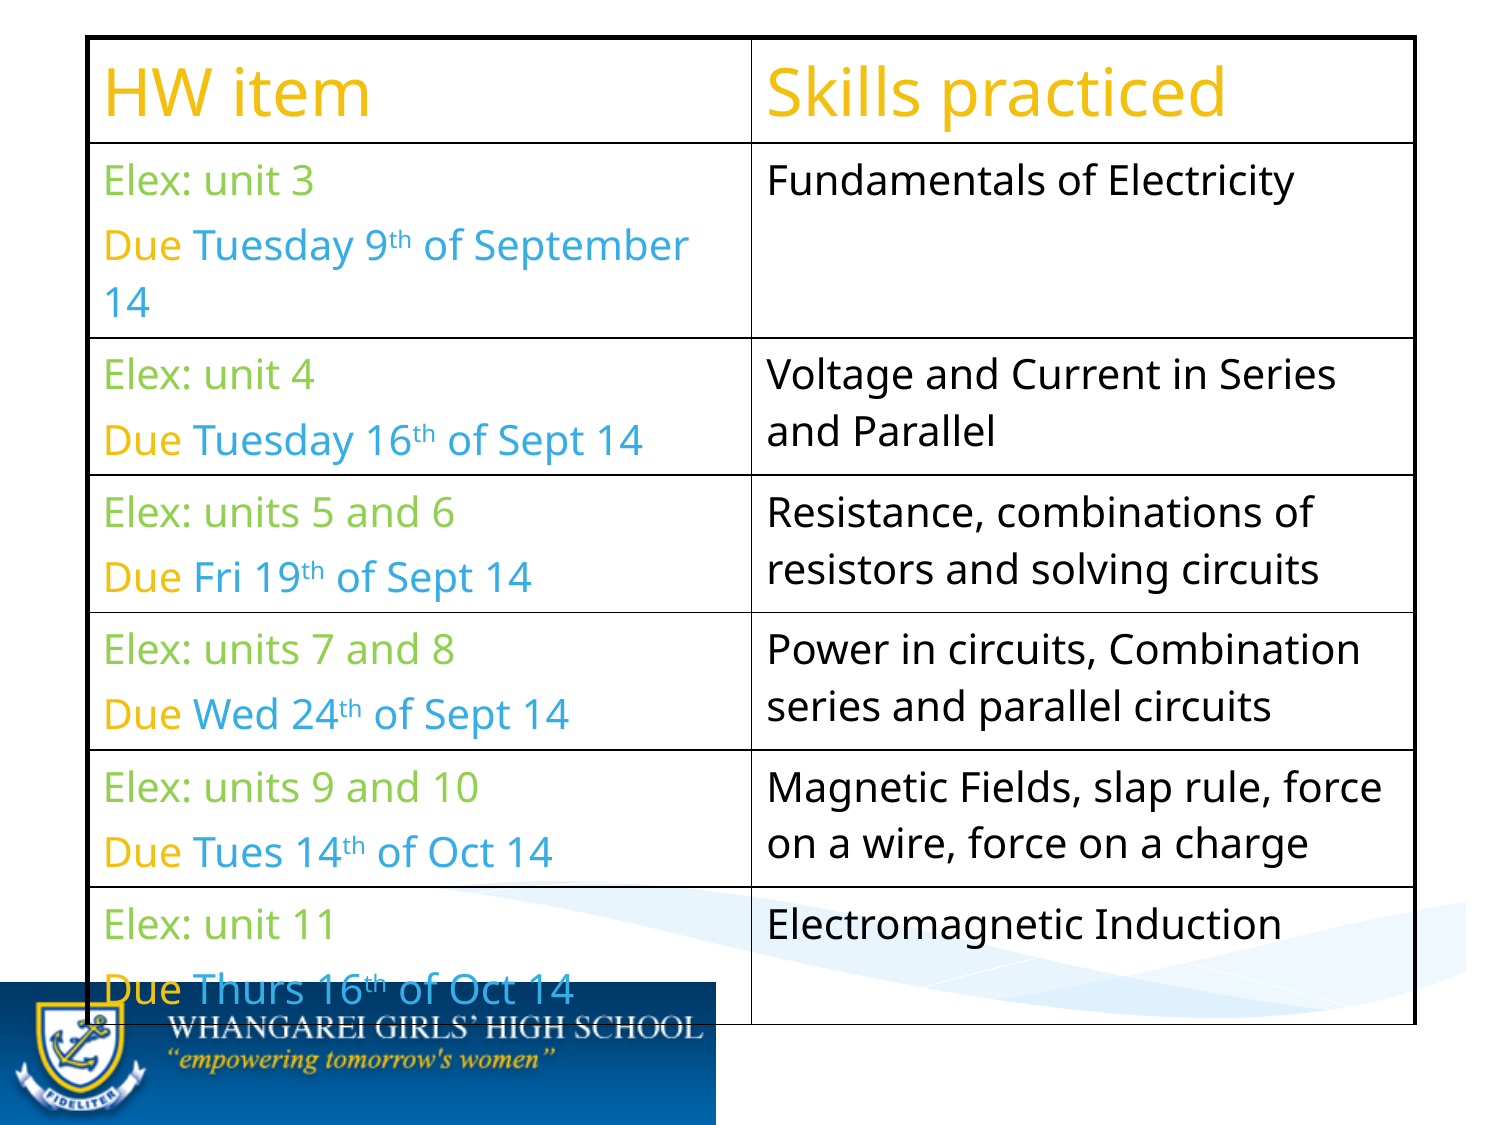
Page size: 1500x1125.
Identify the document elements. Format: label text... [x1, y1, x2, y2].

table_cell Elex: unit 11 Due Thurs 16th of Oct 14 [90, 888, 751, 1024]
table_cell Elex: unit 4 Due Tuesday 16th of Sept 14 [90, 339, 751, 474]
table_cell Magnetic Fields, slap rule, force on a wire, force on a charge [752, 751, 1413, 886]
table_cell Elex: units 7 and 8 Due Wed 24th of Sept 14 [90, 613, 751, 749]
table_cell Elex: unit 3 Due Tuesday 9th of September 14 [90, 144, 751, 337]
table_cell Elex: units 9 and 10 Due Tues 14th of Oct 14 [90, 751, 751, 886]
table_header Skills practiced [752, 40, 1413, 142]
table_cell Electromagnetic Induction [752, 888, 1413, 1024]
picture [0, 982, 716, 1125]
table_cell Elex: units 5 and 6 Due Fri 19th of Sept 14 [90, 476, 751, 612]
table_cell Voltage and Current in Series and Parallel [752, 339, 1413, 474]
table_cell Resistance, combinations of resistors and solving circuits [752, 476, 1413, 612]
table_cell Power in circuits, Combination series and parallel circuits [752, 613, 1413, 749]
table_header HW item [90, 40, 751, 142]
table_cell Fundamentals of Electricity [752, 144, 1413, 337]
